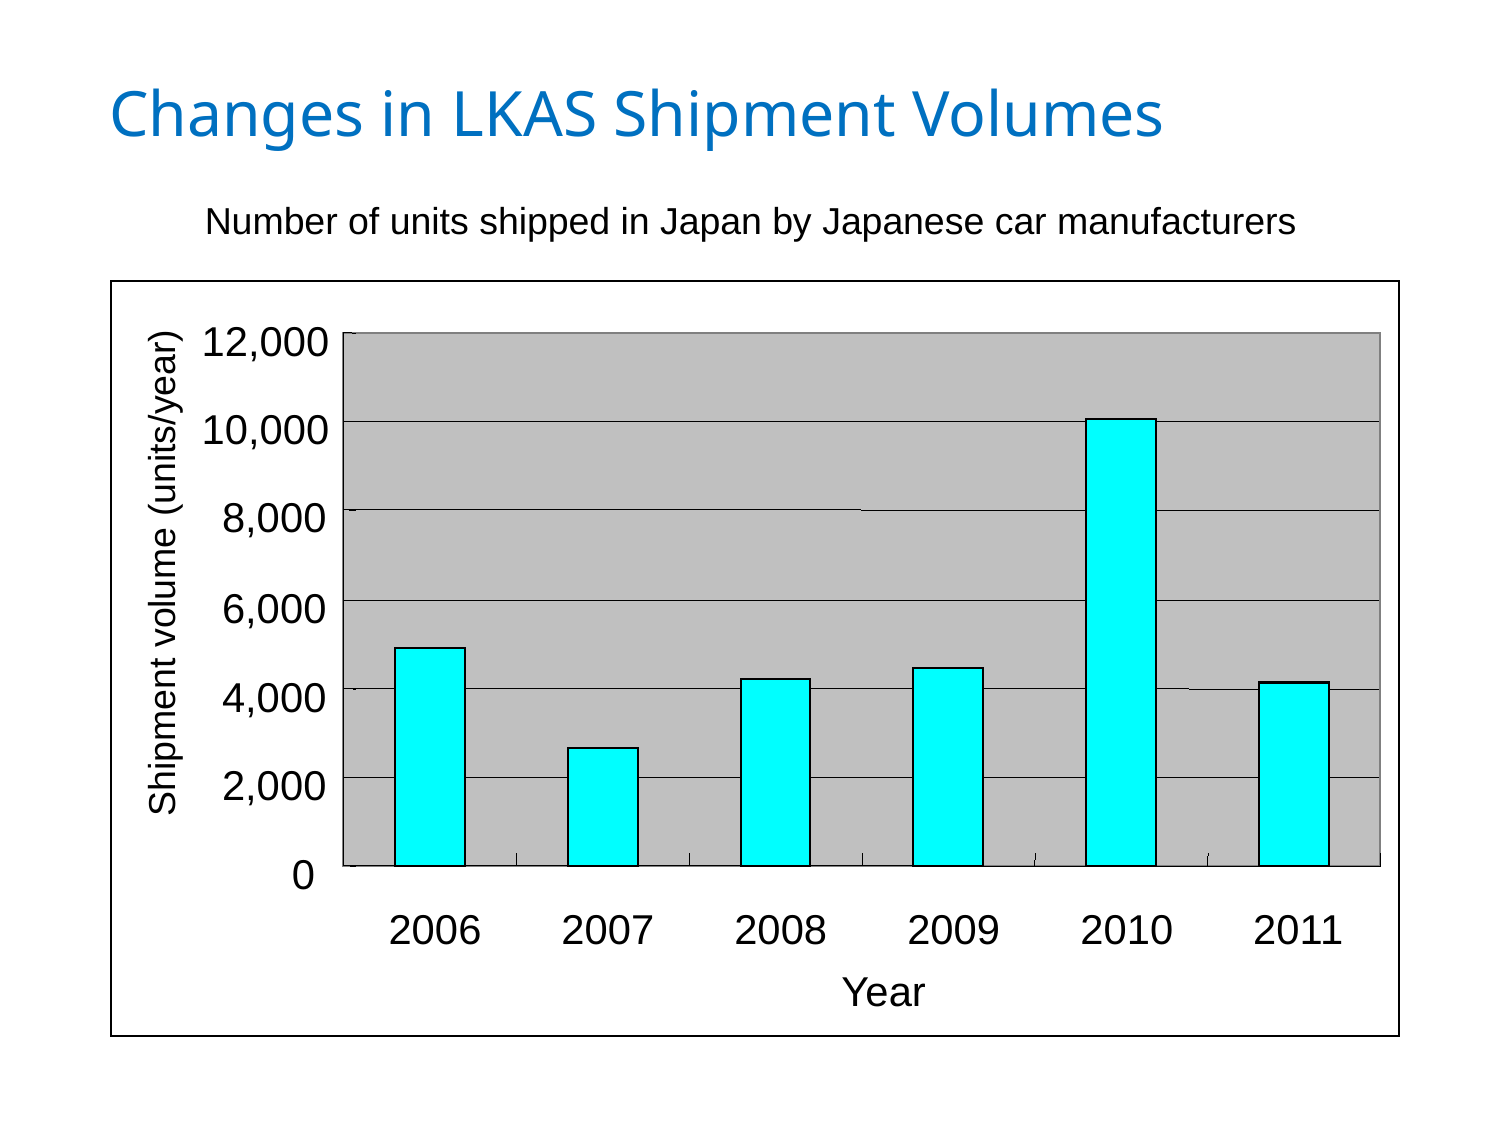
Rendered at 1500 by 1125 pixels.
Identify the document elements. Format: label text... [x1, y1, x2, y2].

text_box Number of units shipped in Japan by Japanese car manufacturers [183, 184, 1329, 256]
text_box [100, 260, 1412, 1048]
text_box Changes in LKAS Shipment Volumes [94, 66, 1376, 157]
